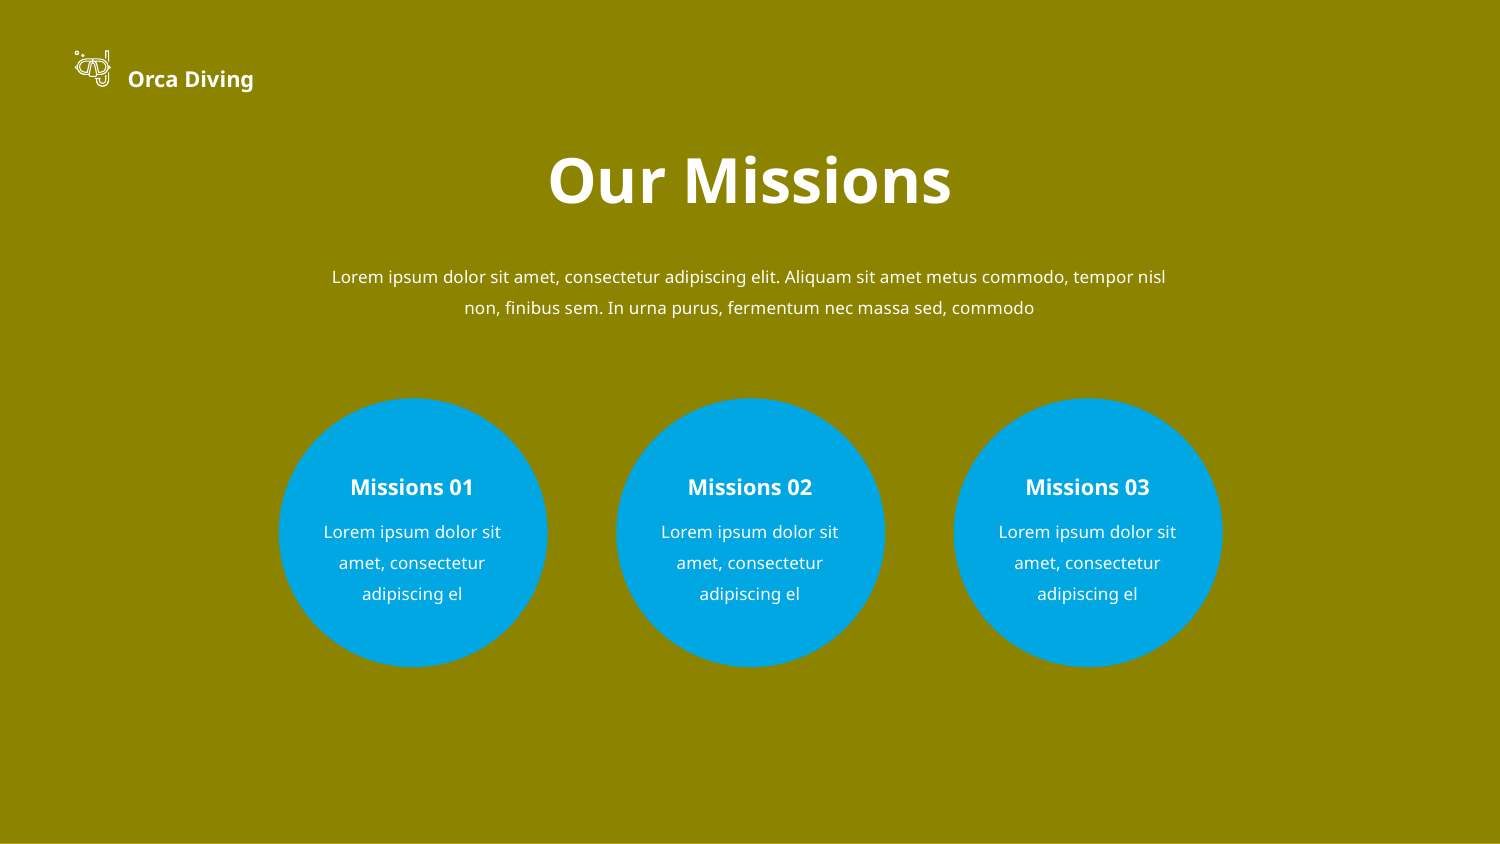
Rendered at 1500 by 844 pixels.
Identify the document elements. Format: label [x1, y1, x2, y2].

picture [0, 0, 1500, 844]
text_box [74, 50, 324, 99]
